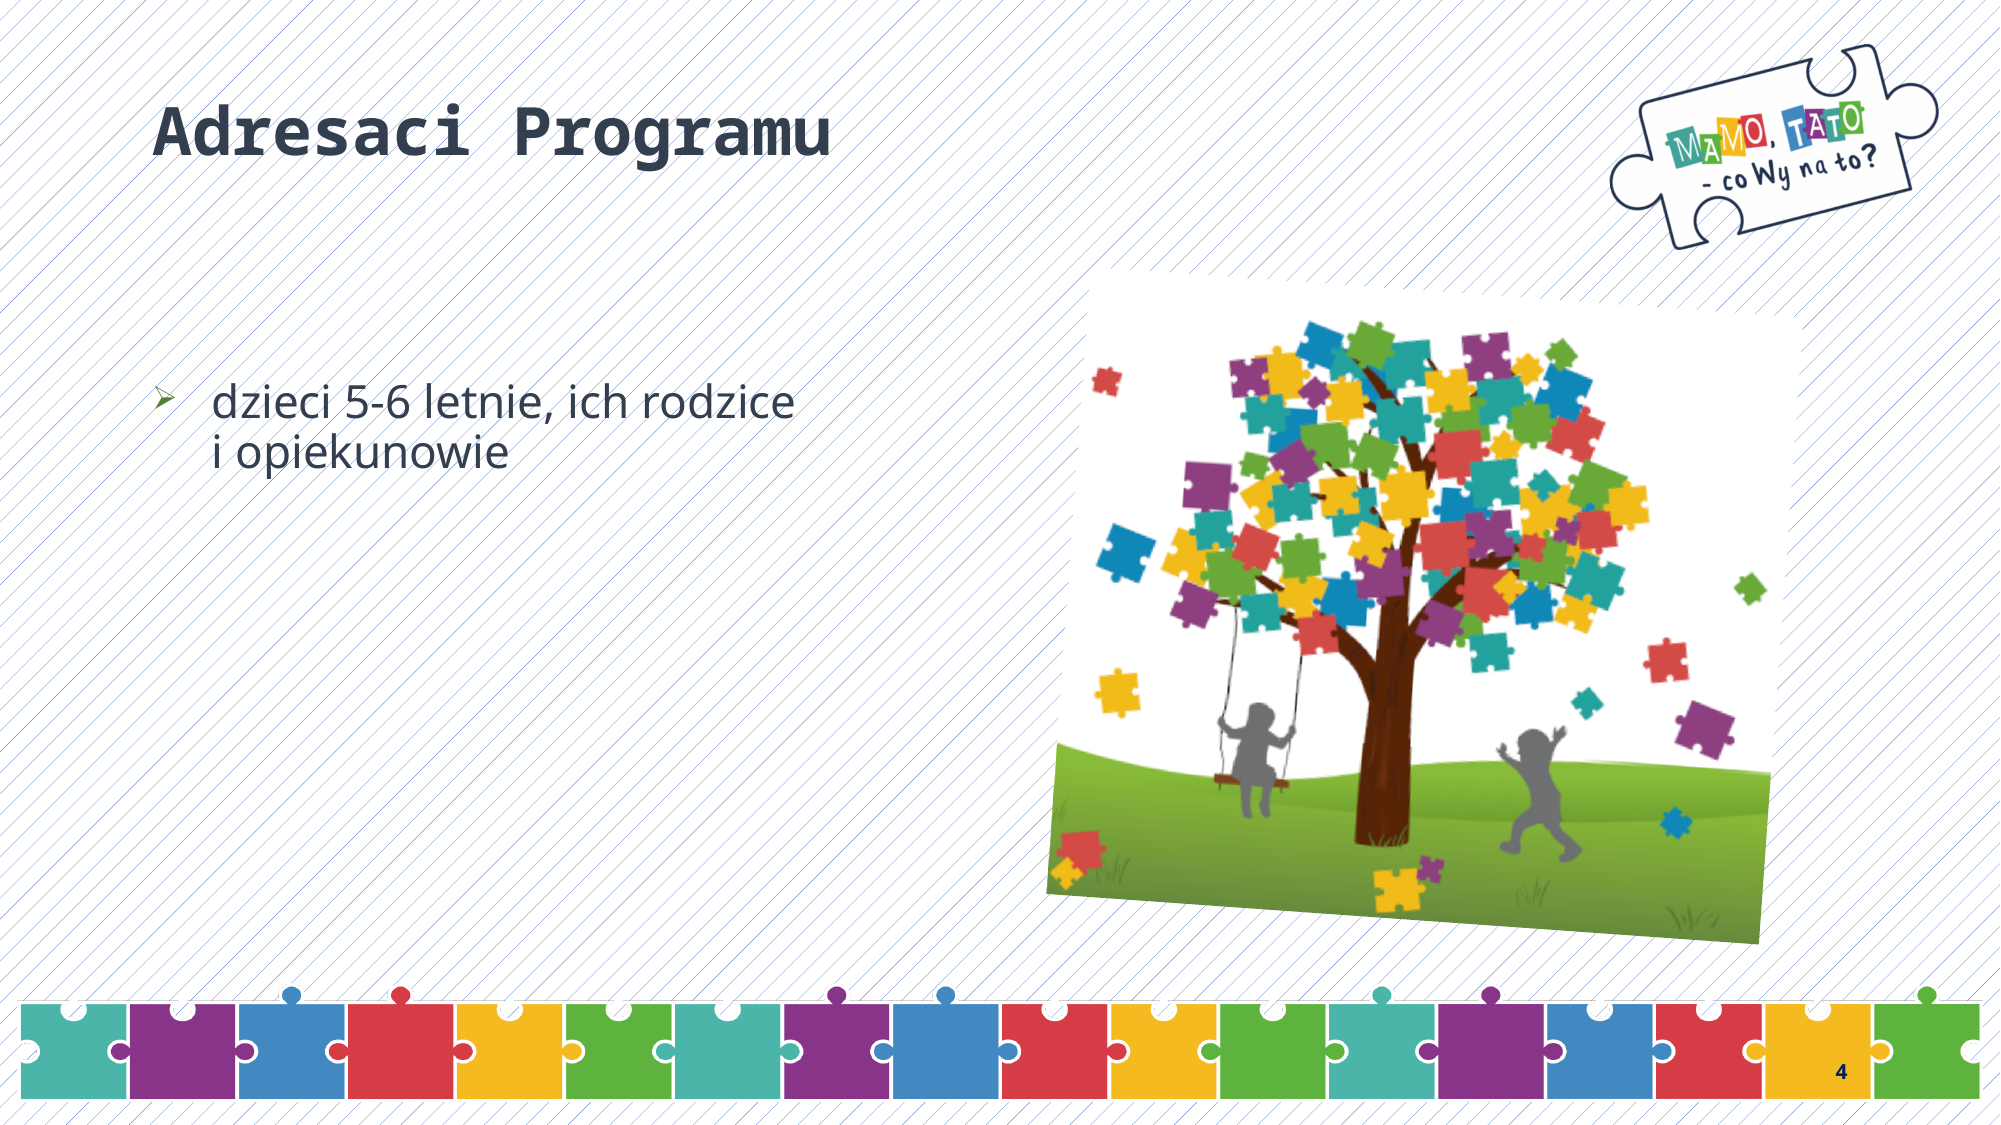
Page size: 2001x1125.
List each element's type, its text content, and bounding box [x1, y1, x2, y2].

title Adresaci Programu [137, 58, 1863, 210]
picture [1614, 35, 1953, 259]
slide_number 4 [1412, 1042, 1863, 1103]
list dzieci 5-6 letnie, ich rodzice i opiekunowie [137, 281, 1062, 534]
picture [1067, 290, 1782, 920]
picture [17, 983, 1983, 1102]
